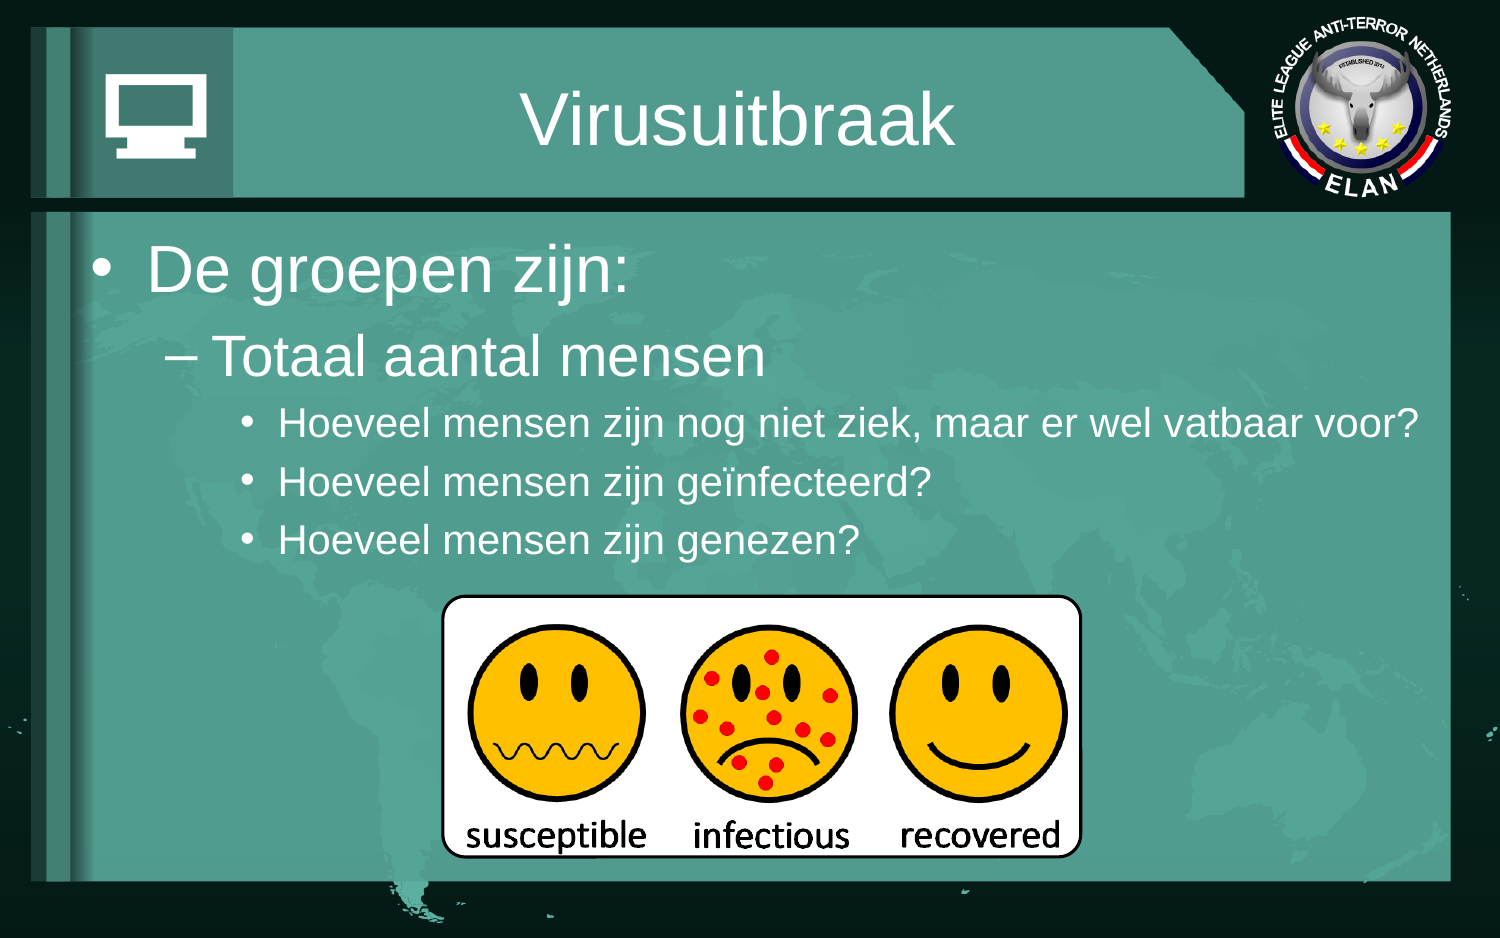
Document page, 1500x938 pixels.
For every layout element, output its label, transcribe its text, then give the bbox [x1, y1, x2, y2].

title Virusuitbraak [230, 37, 1247, 194]
list De groepen zijn: Totaal aantal mensen Hoeveel mensen zijn nog niet ziek, maar er wel vatbaar voor? Hoeveel mensen zijn geïnfecteerd? Hoeveel mensen zijn genezen? [75, 218, 1447, 838]
picture [0, 0, 1500, 938]
